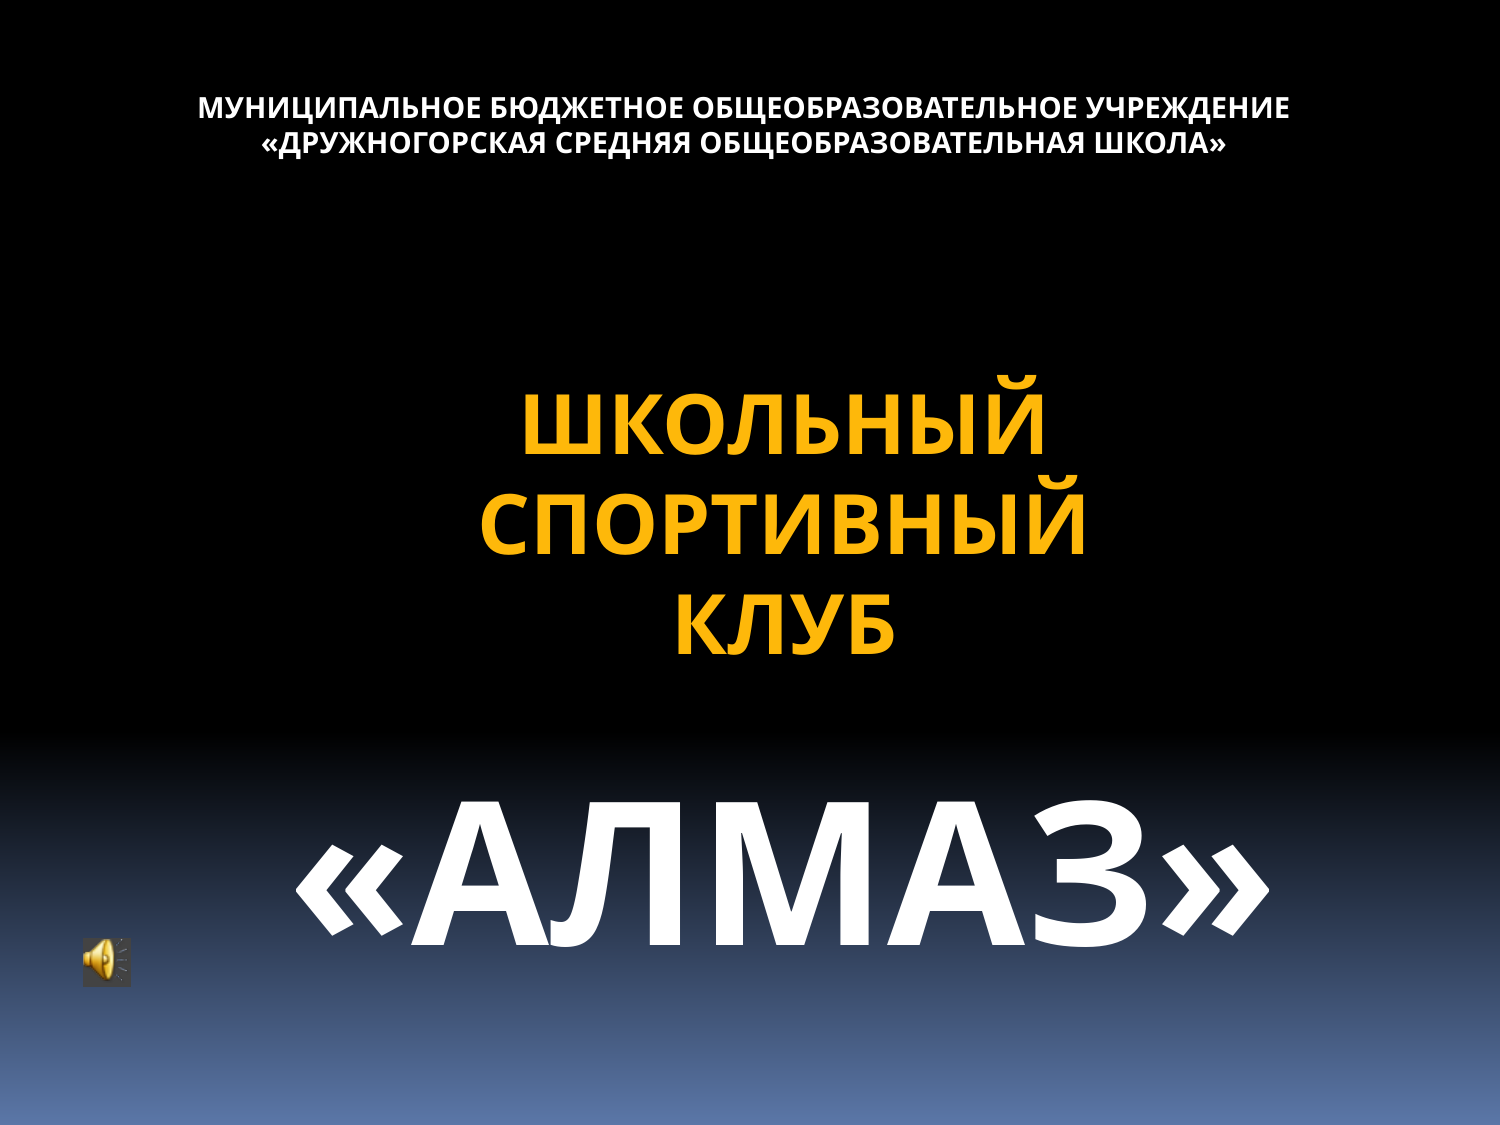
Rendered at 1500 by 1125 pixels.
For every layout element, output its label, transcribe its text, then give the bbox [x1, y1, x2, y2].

text_box МУНИЦИПАЛЬНОЕ БЮДЖЕТНОЕ ОБЩЕОБРАЗОВАТЕЛЬНОЕ УЧРЕЖДЕНИЕ «ДРУЖНОГОРСКАЯ СРЕДНЯЯ ОБЩЕОБРАЗОВАТЕЛЬНАЯ ШКОЛА» [46, 81, 1442, 167]
text_box ШКОЛЬНЫЙ СПОРТИВНЫЙ КЛУБ [304, 363, 1264, 679]
text_box «АЛМАЗ» [273, 738, 1293, 993]
picture [81, 937, 133, 988]
